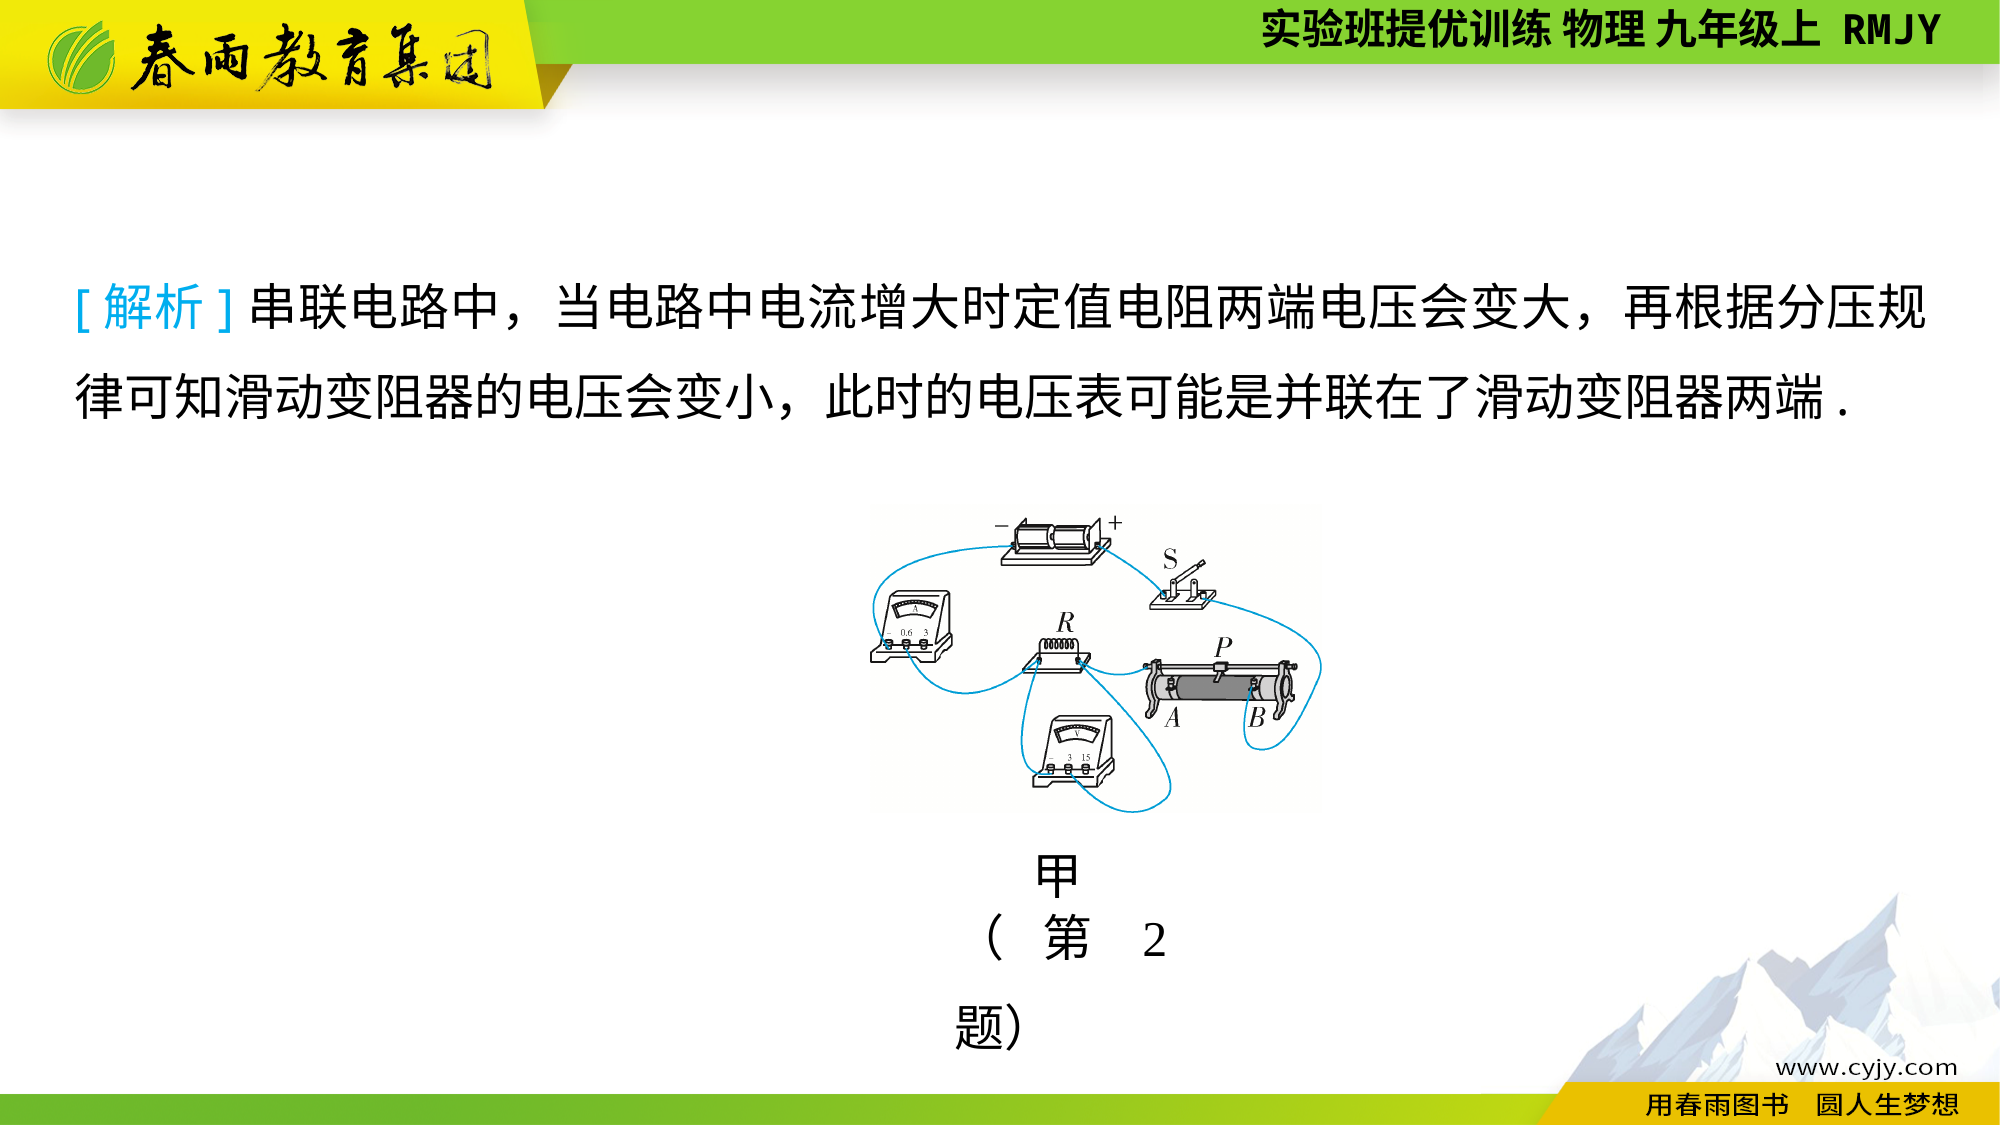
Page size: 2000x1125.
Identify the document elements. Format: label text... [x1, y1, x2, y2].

text_box （第2题） [939, 869, 1195, 975]
text_box 甲 [1017, 821, 1098, 869]
list [解析]串联电路中，当电路中电流增大时定值电阻两端电压会变大，再根据分压规律可知滑动变阻器的电压会变小，此时的电压表可能是并联在了滑动变阻器两端. [59, 238, 1944, 424]
picture [0, 0, 2000, 1125]
